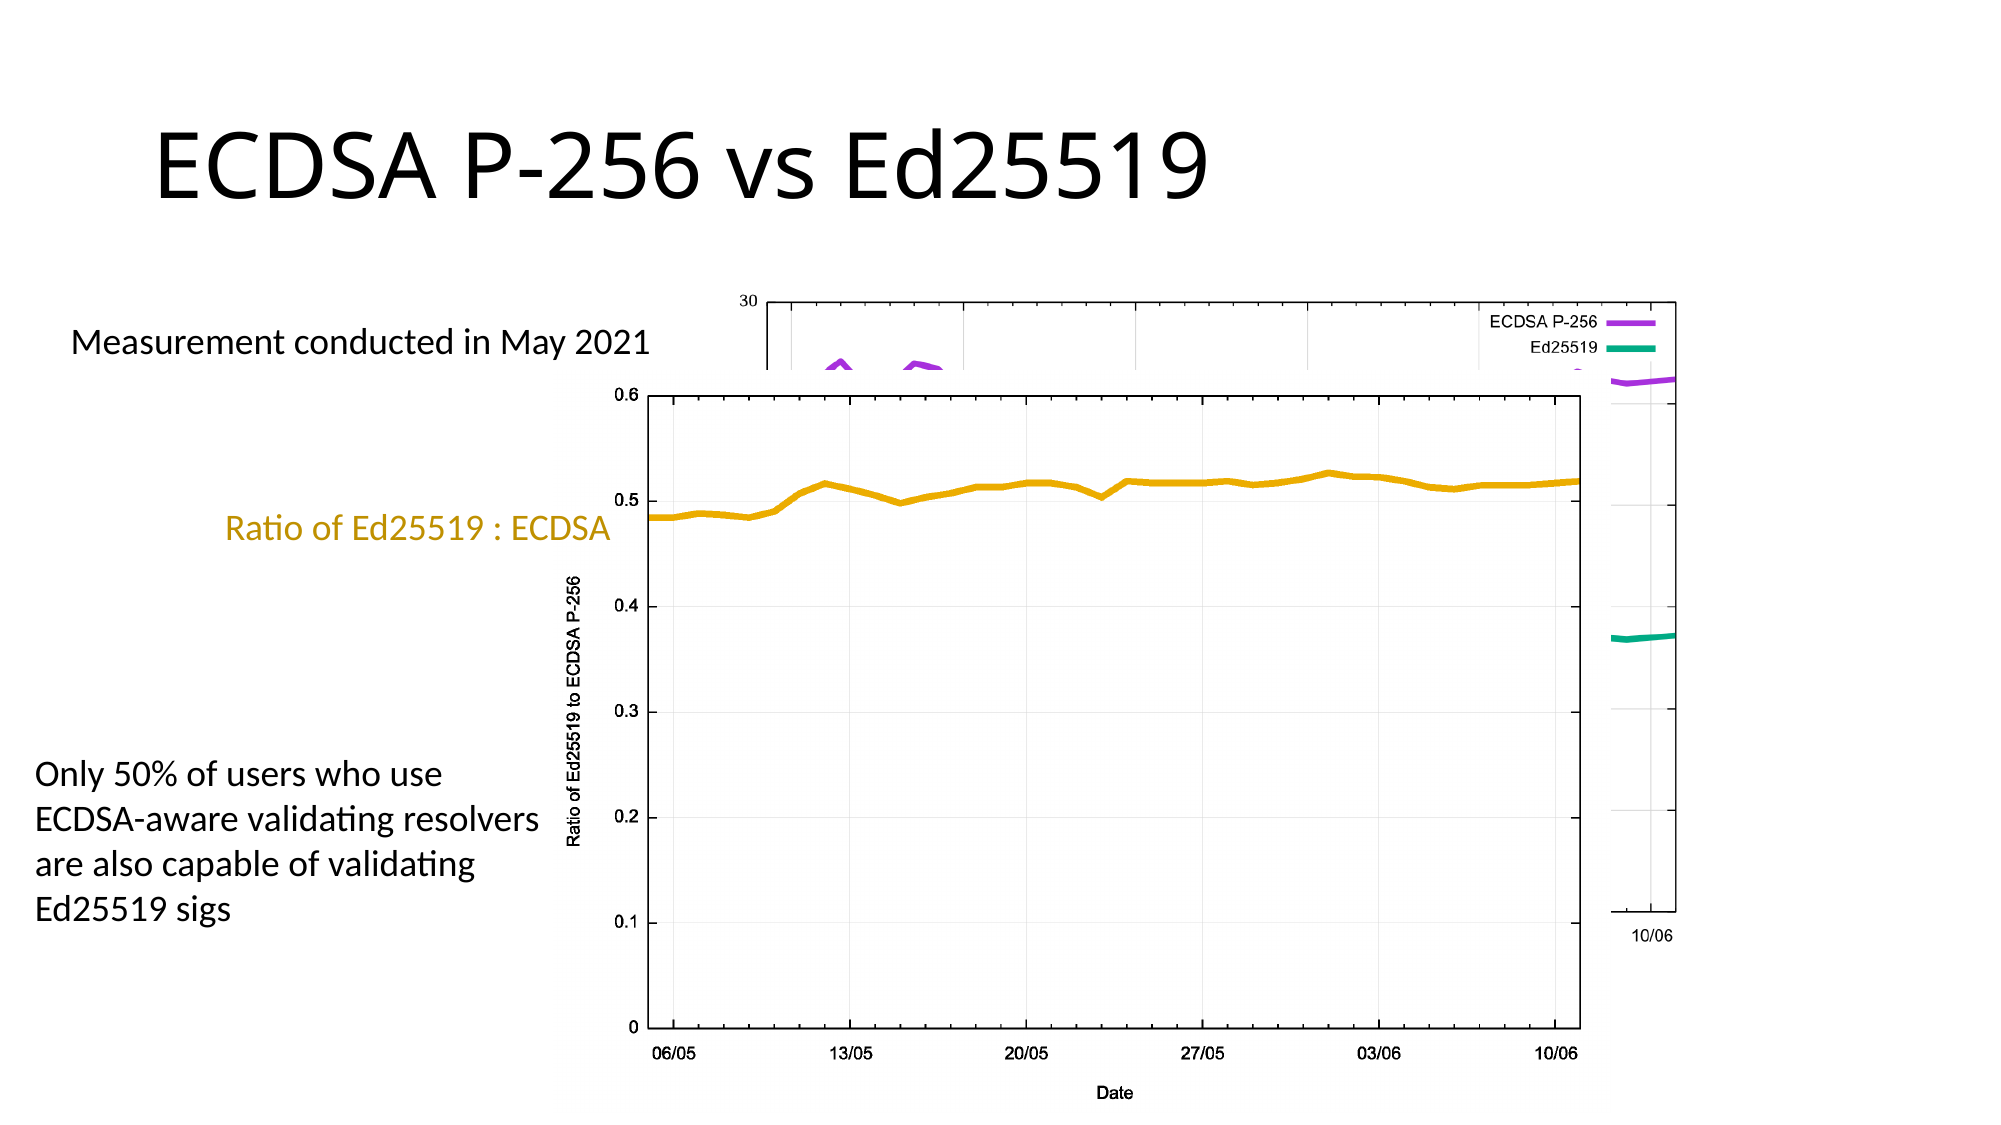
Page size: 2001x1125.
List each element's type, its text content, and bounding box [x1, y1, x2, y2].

title ECDSA P-256 vs Ed25519 [137, 59, 1863, 278]
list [685, 277, 1703, 992]
text_box Only 50% of users who use ECDSA-aware validating resolvers are also capable of validating Ed25519 sigs [20, 741, 553, 937]
picture [553, 370, 1611, 1113]
text_box Ratio of Ed25519 : ECDSA [210, 495, 553, 555]
text_box Measurement conducted in May 2021 [55, 309, 667, 370]
